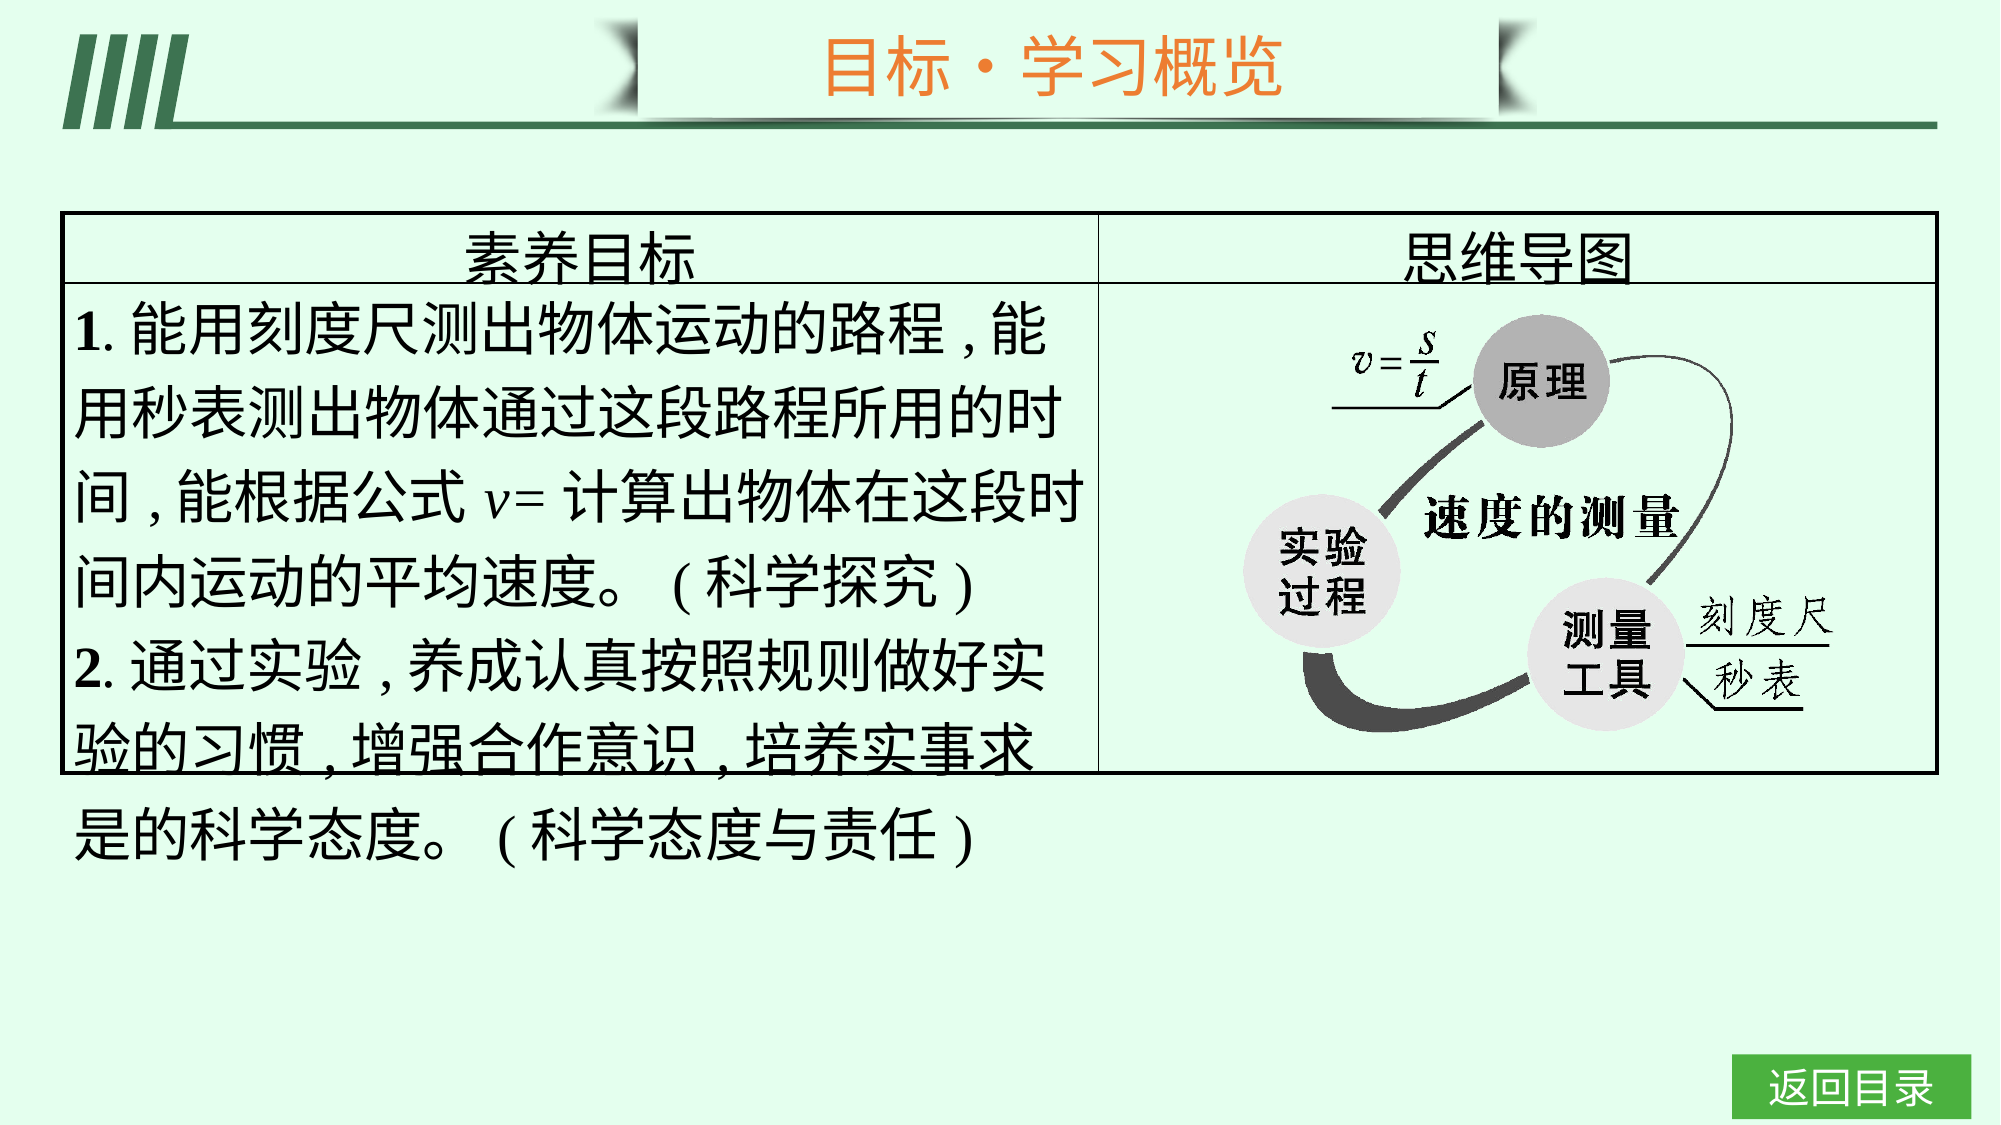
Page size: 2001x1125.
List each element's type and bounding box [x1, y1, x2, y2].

text_box [594, 16, 1537, 127]
text_box [62, 34, 1938, 130]
picture [1240, 305, 1834, 737]
